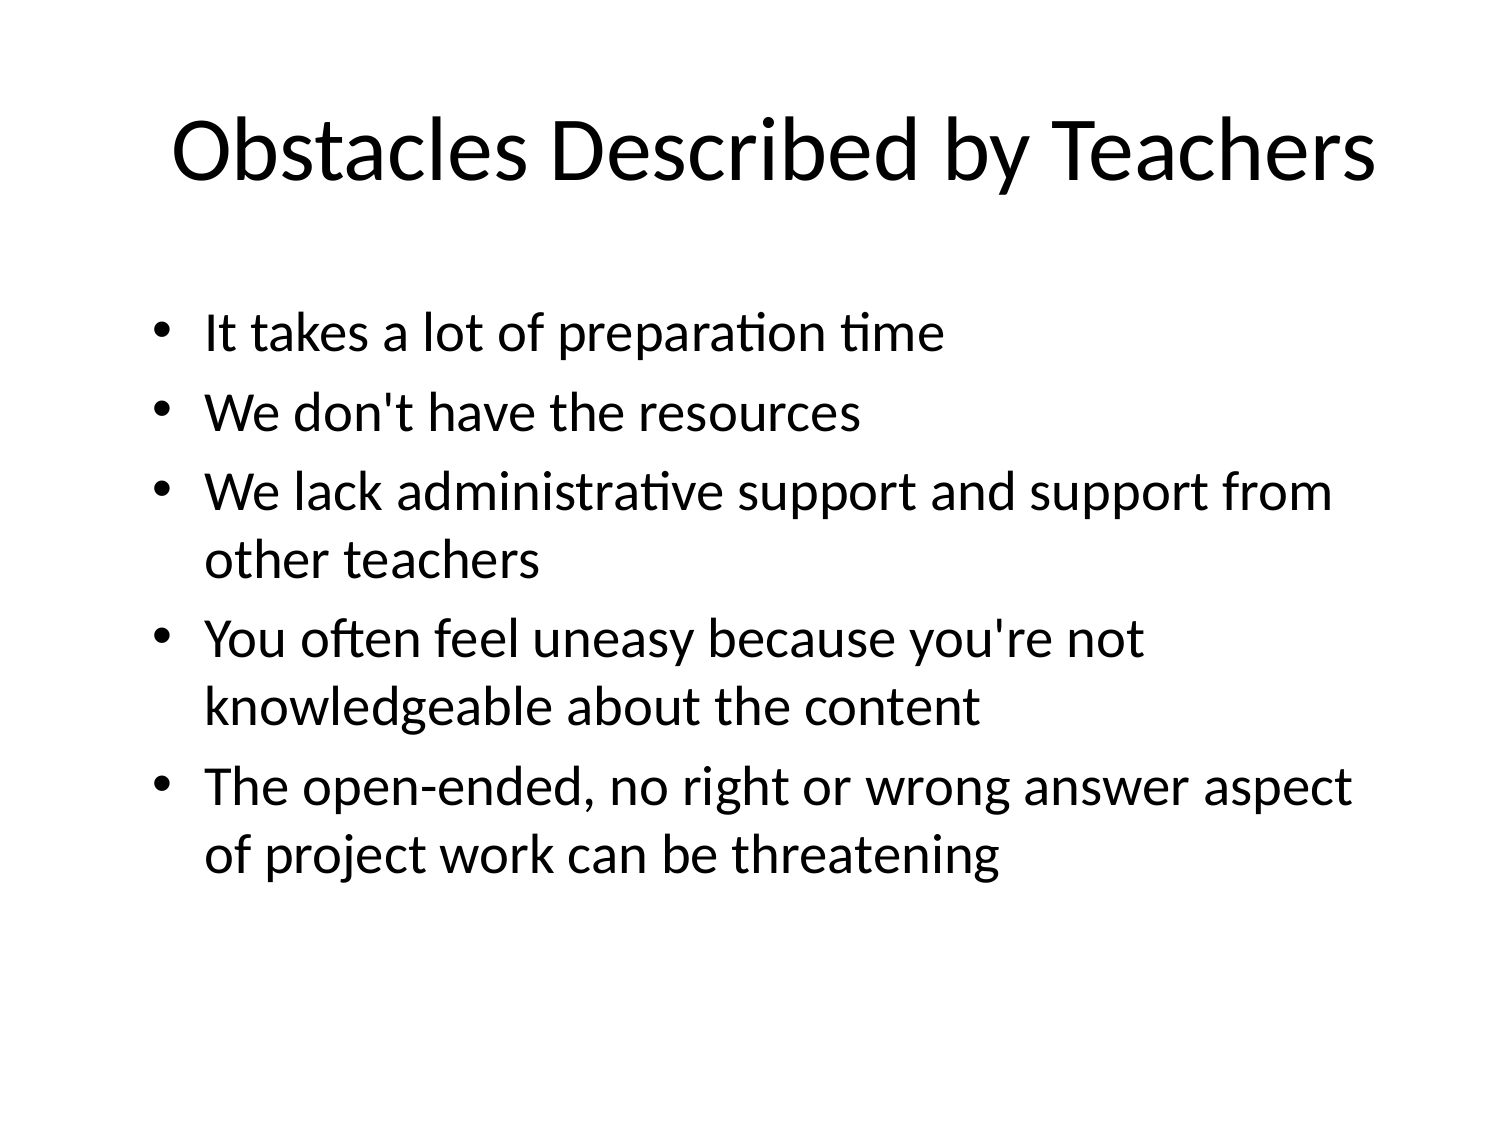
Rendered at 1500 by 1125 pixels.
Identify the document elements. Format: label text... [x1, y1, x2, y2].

title Obstacles Described by Teachers [125, 50, 1425, 238]
list It takes a lot of preparation time We don't have the resources We lack administrative support and support from other teachers You often feel uneasy because you're not knowledgeable about the content The open-ended, no right or wrong answer aspect of project work can be threatening [137, 287, 1400, 899]
